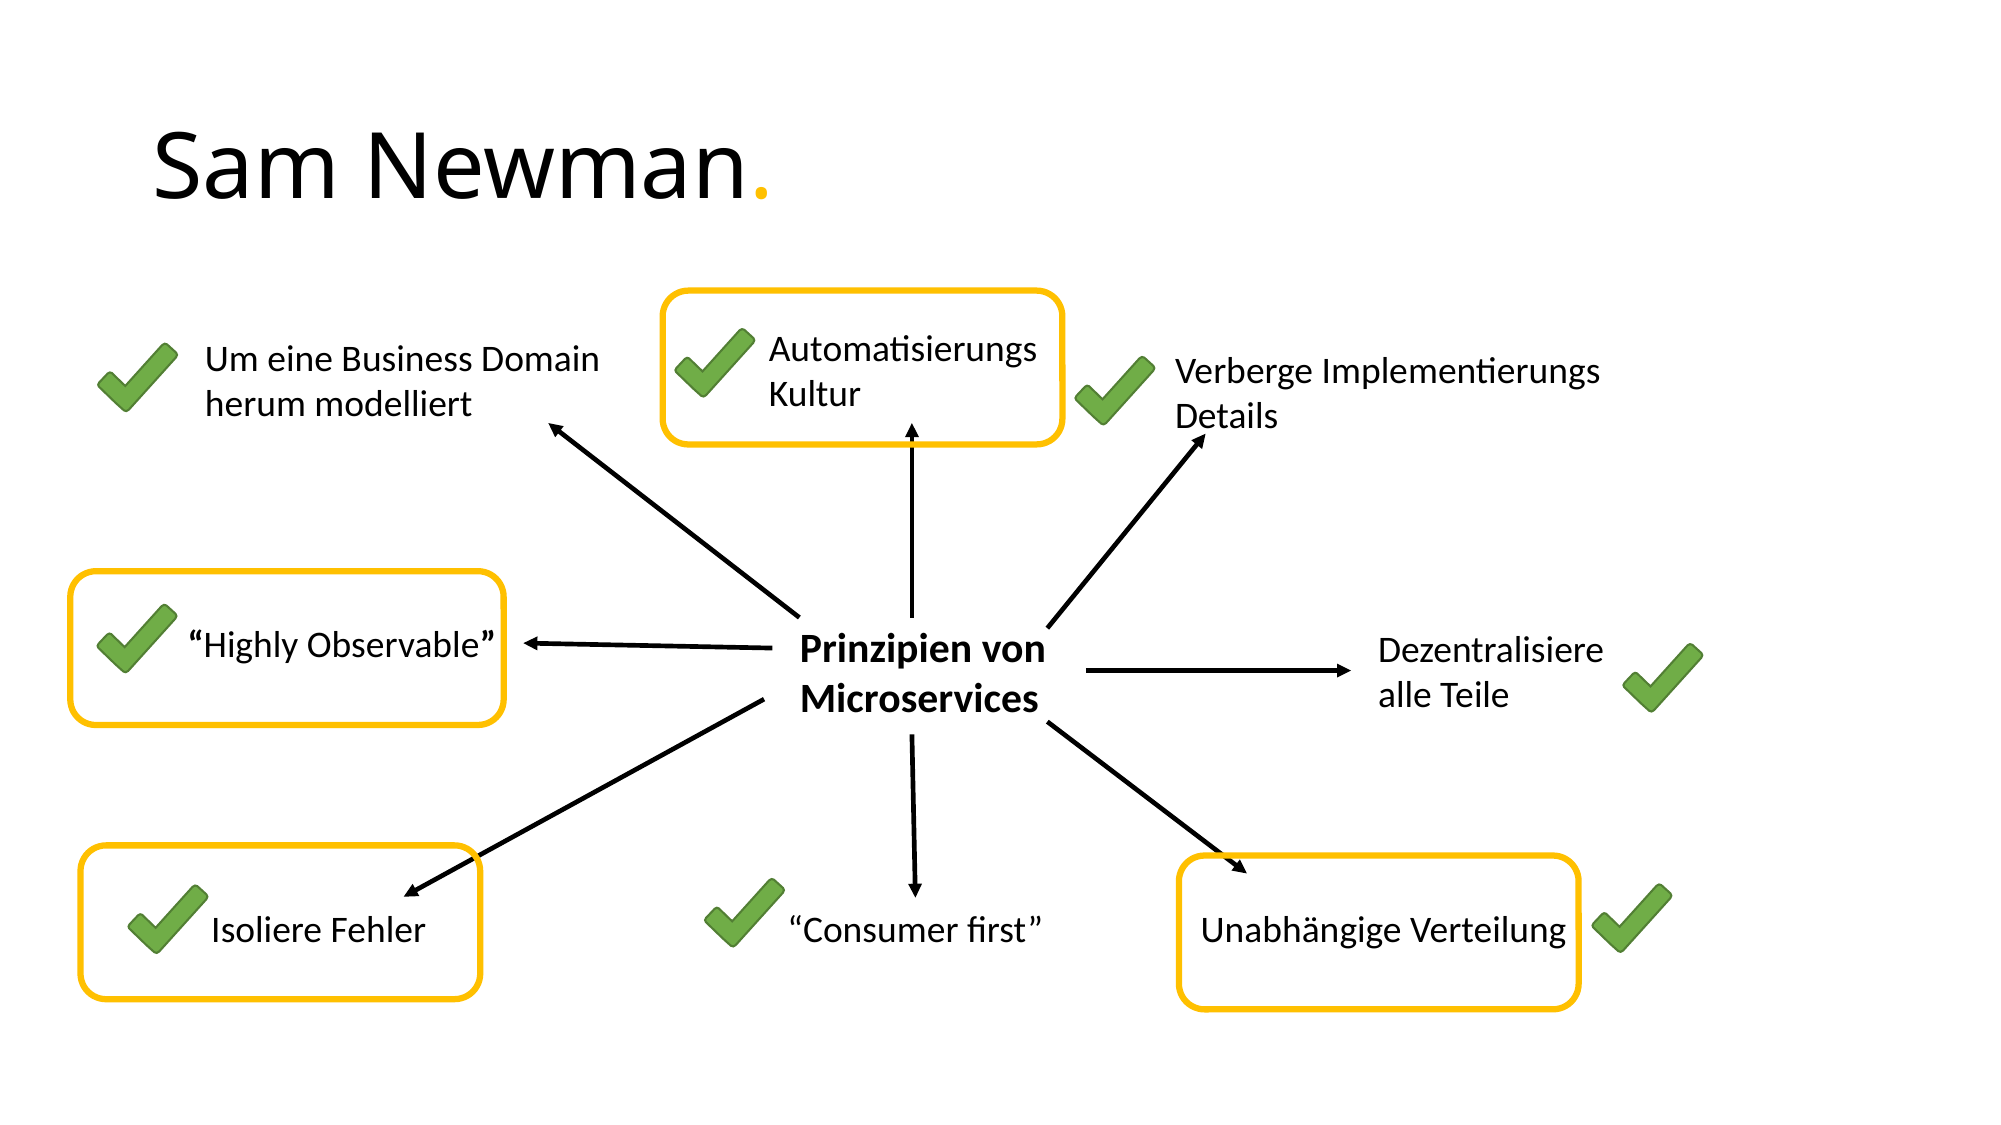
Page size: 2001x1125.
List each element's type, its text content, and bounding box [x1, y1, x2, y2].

text_box Unabhängige Verteilung [1580, 897, 1591, 958]
text_box Prinzipien von Microservices [785, 613, 1071, 729]
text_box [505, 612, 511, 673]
text_box “Consumer first” [772, 897, 1059, 958]
text_box [79, 844, 482, 1001]
text_box [661, 289, 1064, 446]
text_box [69, 570, 505, 727]
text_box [403, 699, 764, 897]
text_box [1177, 854, 1580, 1011]
text_box [1591, 883, 1673, 953]
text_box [1047, 433, 1206, 629]
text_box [523, 643, 773, 648]
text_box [911, 734, 916, 898]
text_box [1074, 355, 1156, 426]
text_box [97, 342, 179, 413]
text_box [548, 423, 800, 618]
text_box [703, 877, 786, 948]
title Sam Newman. [137, 59, 1863, 278]
text_box Dezentralisiere alle Teile [1363, 617, 1628, 723]
text_box Um eine Business Domain herum modelliert [190, 326, 625, 432]
text_box [1622, 643, 1704, 713]
text_box Verberge Implementierungs Details [1160, 338, 1616, 444]
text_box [1047, 721, 1247, 874]
